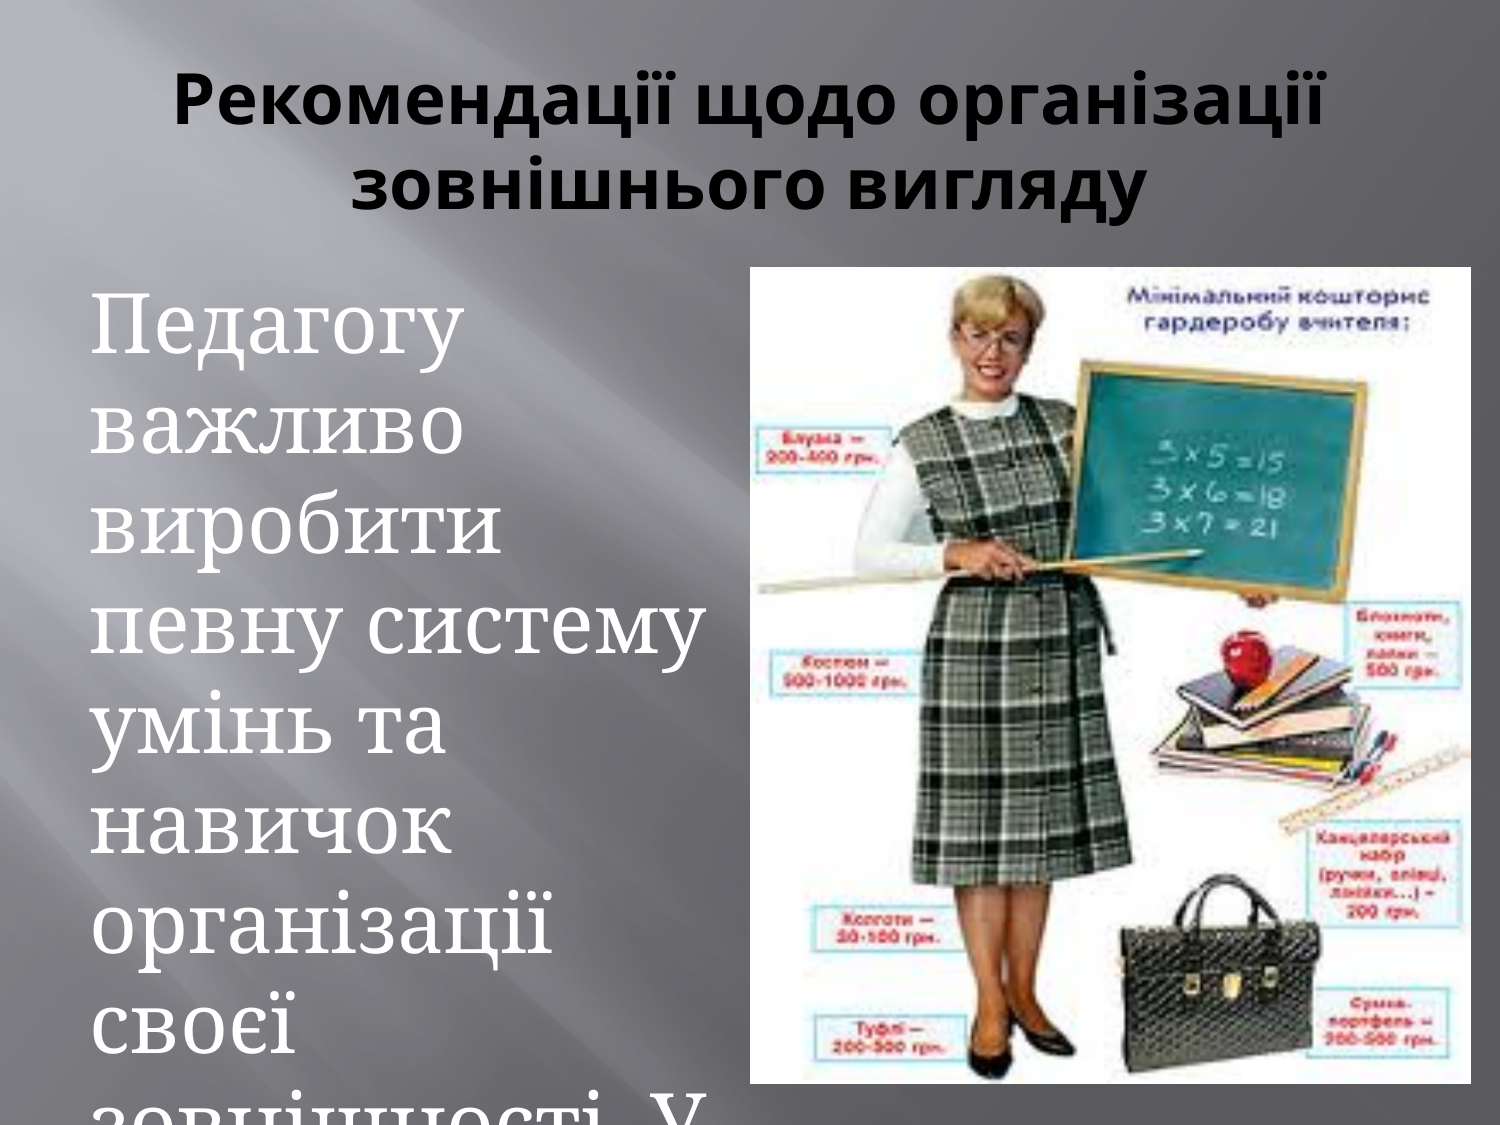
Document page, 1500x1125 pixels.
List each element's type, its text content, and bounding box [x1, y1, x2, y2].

list Педагогу важливо виробити певну систему умінь та навичок організації своєї зовнішності. У цьому його прислужаться: [75, 262, 739, 1094]
title Рекомендації щодо організації зовнішнього вигляду [75, 45, 1425, 233]
picture [749, 266, 1471, 1084]
